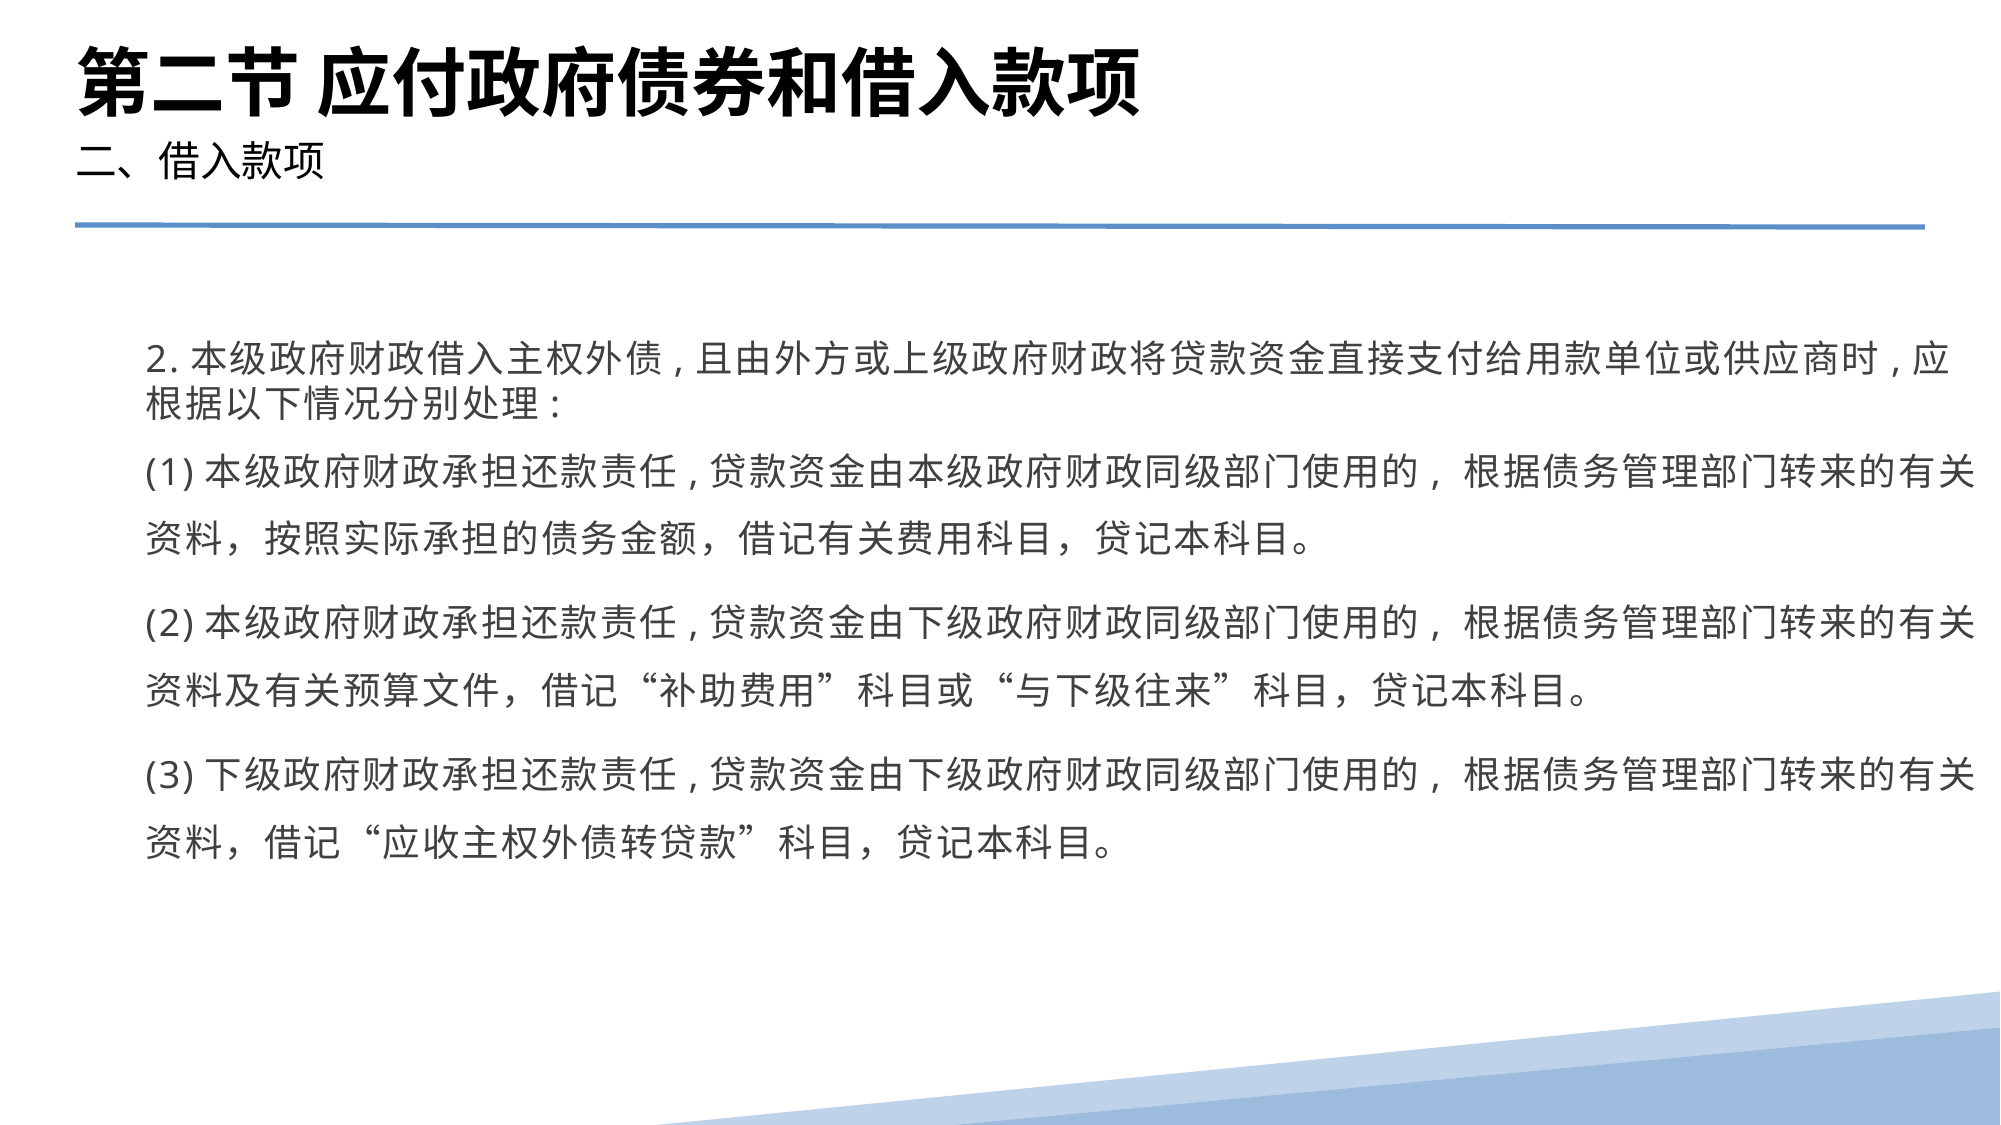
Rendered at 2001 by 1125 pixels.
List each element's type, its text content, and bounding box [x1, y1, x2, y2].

text_box 二、借入款项 [75, 124, 1925, 200]
text_box 第二节 应付政府债券和借入款项 [75, 24, 1925, 124]
text_box 2.本级政府财政借入主权外债,且由外方或上级政府财政将贷款资金直接支付给用款单位或供应商时,应根据以下情况分别处理: (1)本级政府财政承担还款责任,贷款资金由本级政府财政同级部门使用的, 根据债务管理部门转来的有关资料，按照实际承担的债务金额，借记有关费用科目，贷记本科目。 (2)本级政府财政承担还款责任,贷款资金由下级政府财政同级部门使用的, 根据债务管理部门转来的有关资料及有关预算文件，借记“补助费用”科目或“与下级往来”科目，贷记本科目。 (3)下级政府财政承担还款责任,贷款资金由下级政府财政同级部门使用的, 根据债务管理部门转来的有关资料，借记“应收主权外债转贷款”科目，贷记本科目。 [135, 252, 2000, 947]
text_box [656, 991, 2000, 1125]
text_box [74, 224, 1925, 228]
